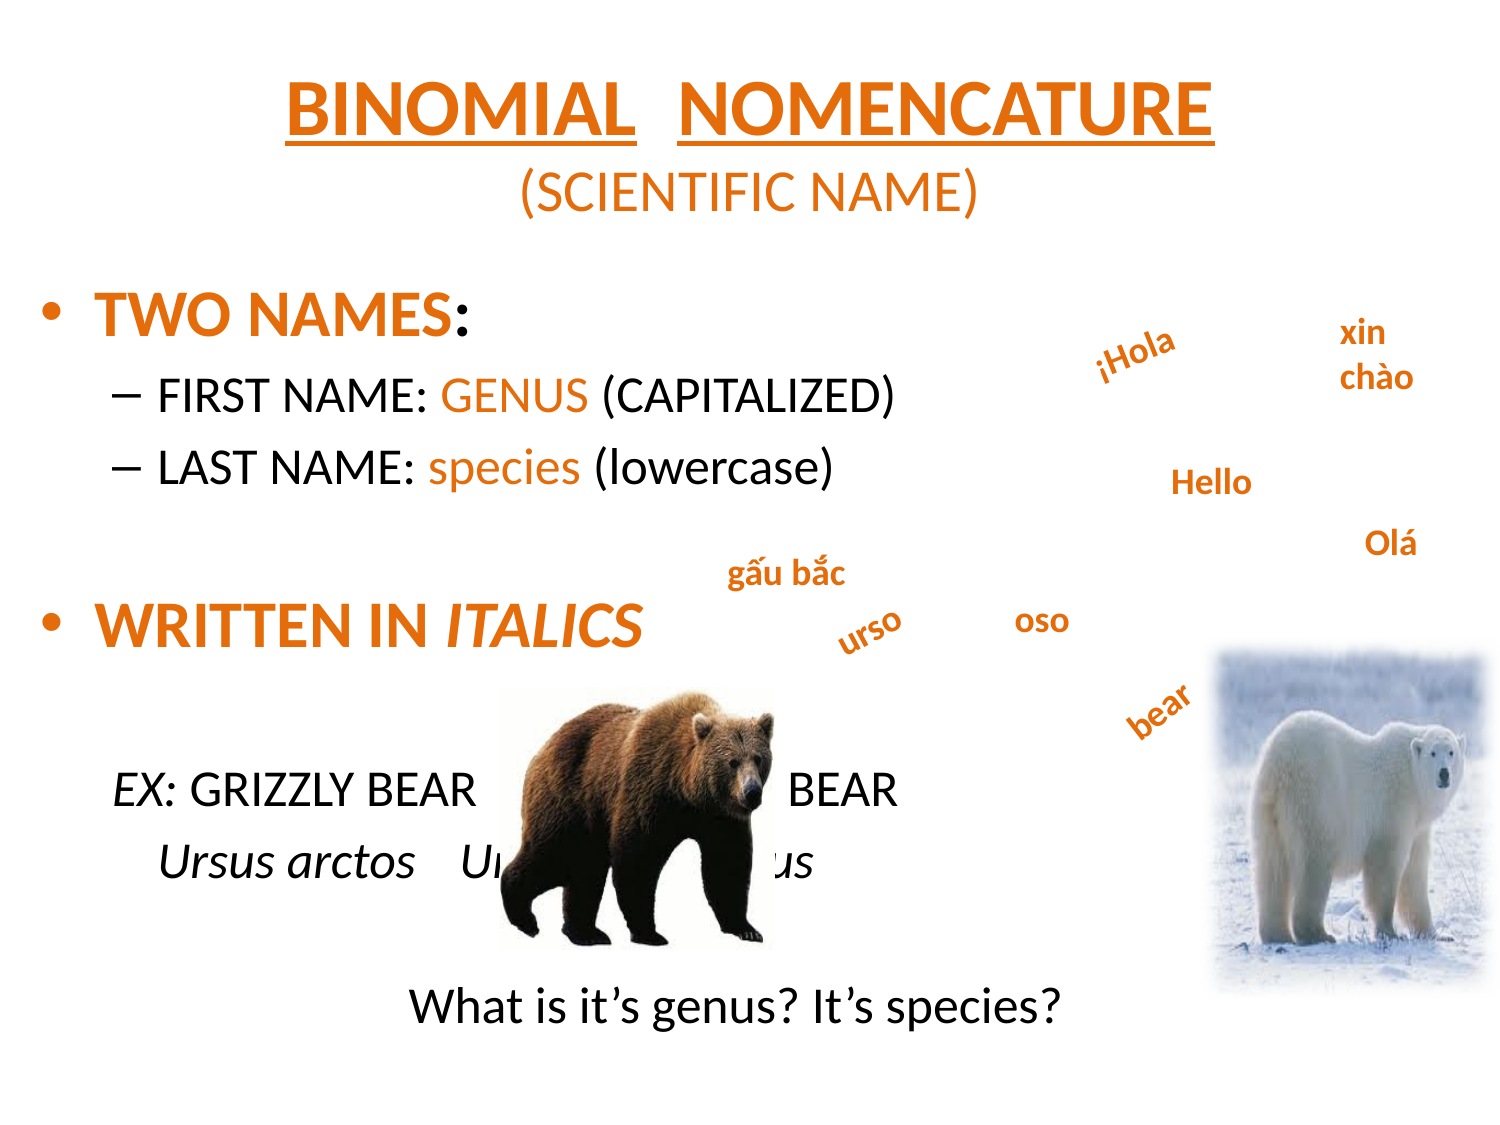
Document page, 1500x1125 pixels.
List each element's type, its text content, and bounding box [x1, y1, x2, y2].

text_box Hello [1156, 449, 1350, 510]
text_box ¡Hola [1069, 282, 1243, 400]
picture [499, 687, 776, 951]
title BINOMIAL NOMENCATURE (SCIENTIFIC NAME) [75, 45, 1425, 233]
picture [1199, 636, 1500, 1001]
text_box xin chào [1324, 299, 1475, 405]
text_box bear [1101, 654, 1194, 763]
list TWO NAMES: FIRST NAME: GENUS (CAPITALIZED) LAST NAME: species (lowercase) WRITTEN IN ITALICS EX: GRIZZLY BEAR EX: POLAR BEAR Ursus arctos Ursus maritimus What is it’s genus? It’s species? [24, 262, 1375, 1050]
text_box oso [999, 587, 1157, 648]
text_box gấu bắc [712, 540, 863, 601]
text_box urso [810, 524, 1027, 678]
text_box Olá [1350, 510, 1475, 571]
